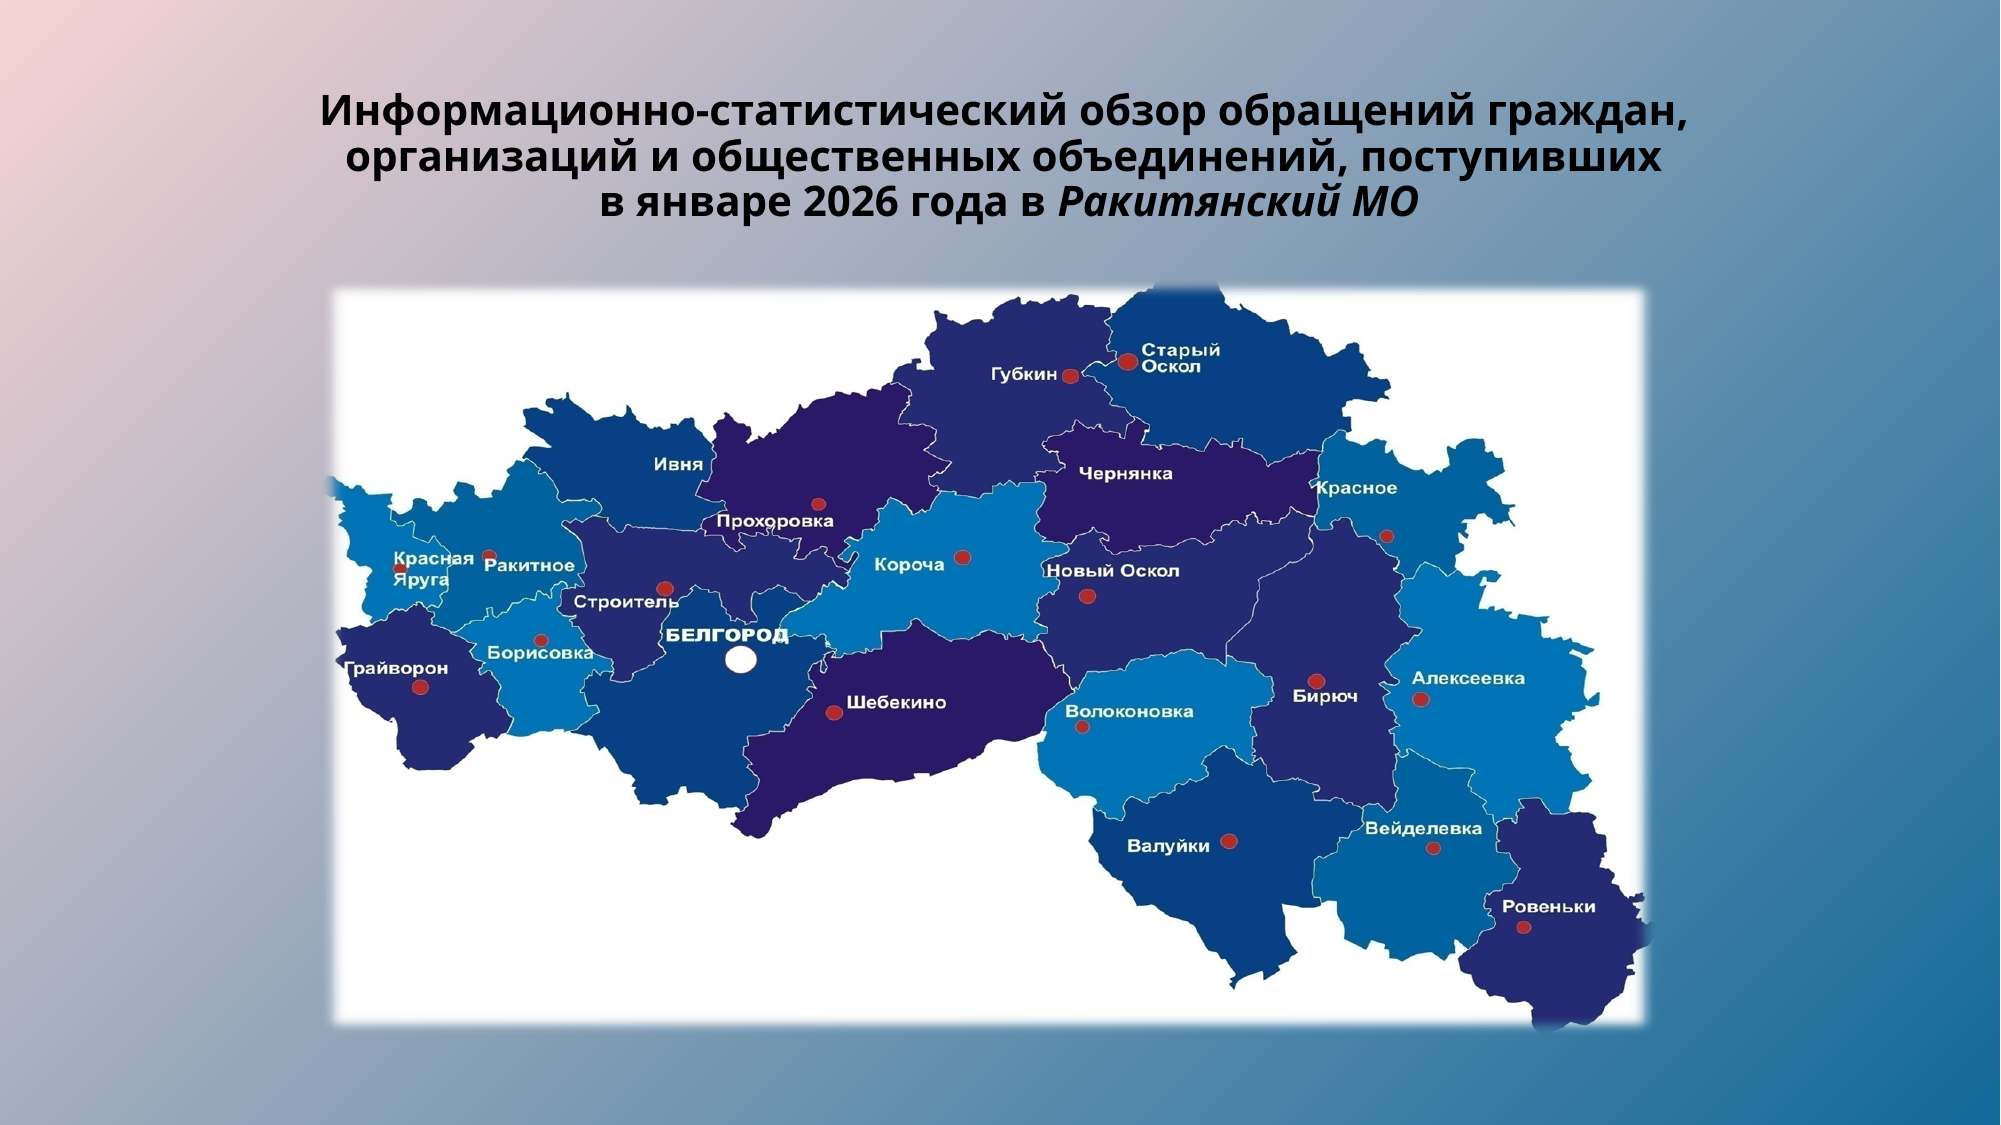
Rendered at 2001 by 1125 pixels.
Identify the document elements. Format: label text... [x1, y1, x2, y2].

title Информационно-статистический обзор обращений граждан, организаций и общественных объединений, поступивших в январе 2026 года в Ракитянский МО [259, 81, 1760, 266]
picture [318, 276, 1659, 1037]
